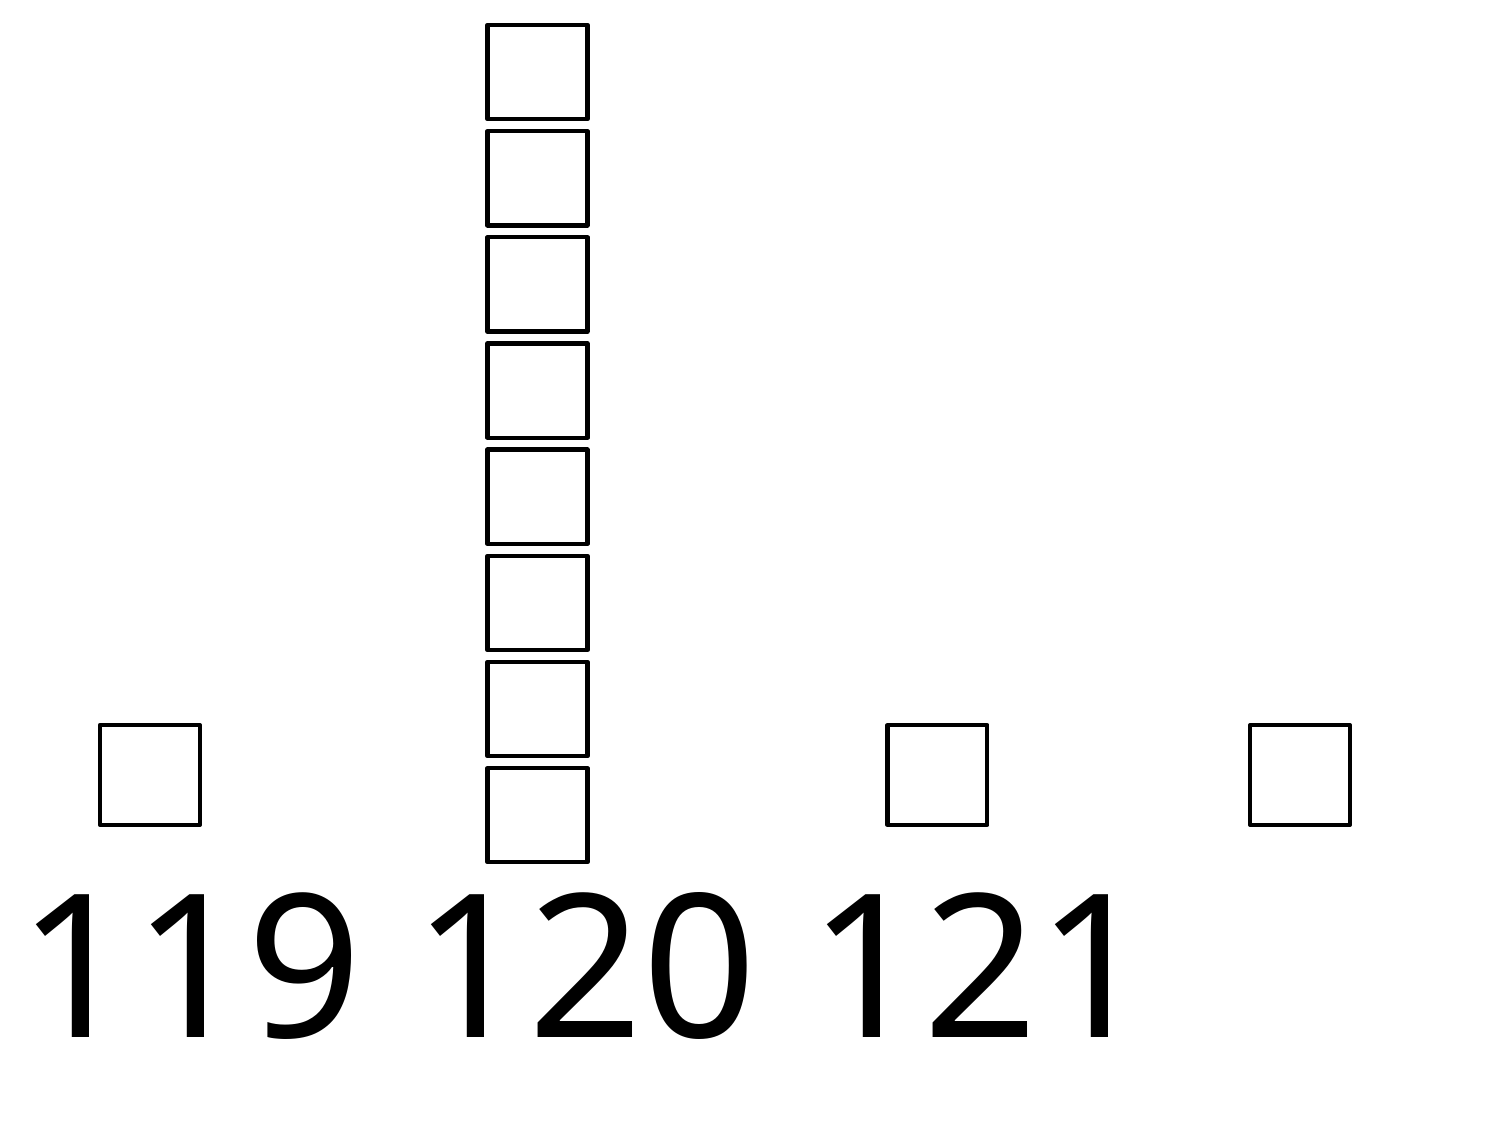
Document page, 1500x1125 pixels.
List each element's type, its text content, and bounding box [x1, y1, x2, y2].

text_box [98, 723, 202, 827]
text_box 119 120 121 122 [0, 829, 1500, 1125]
text_box [1248, 723, 1352, 827]
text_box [487, 24, 588, 863]
text_box [885, 723, 989, 827]
